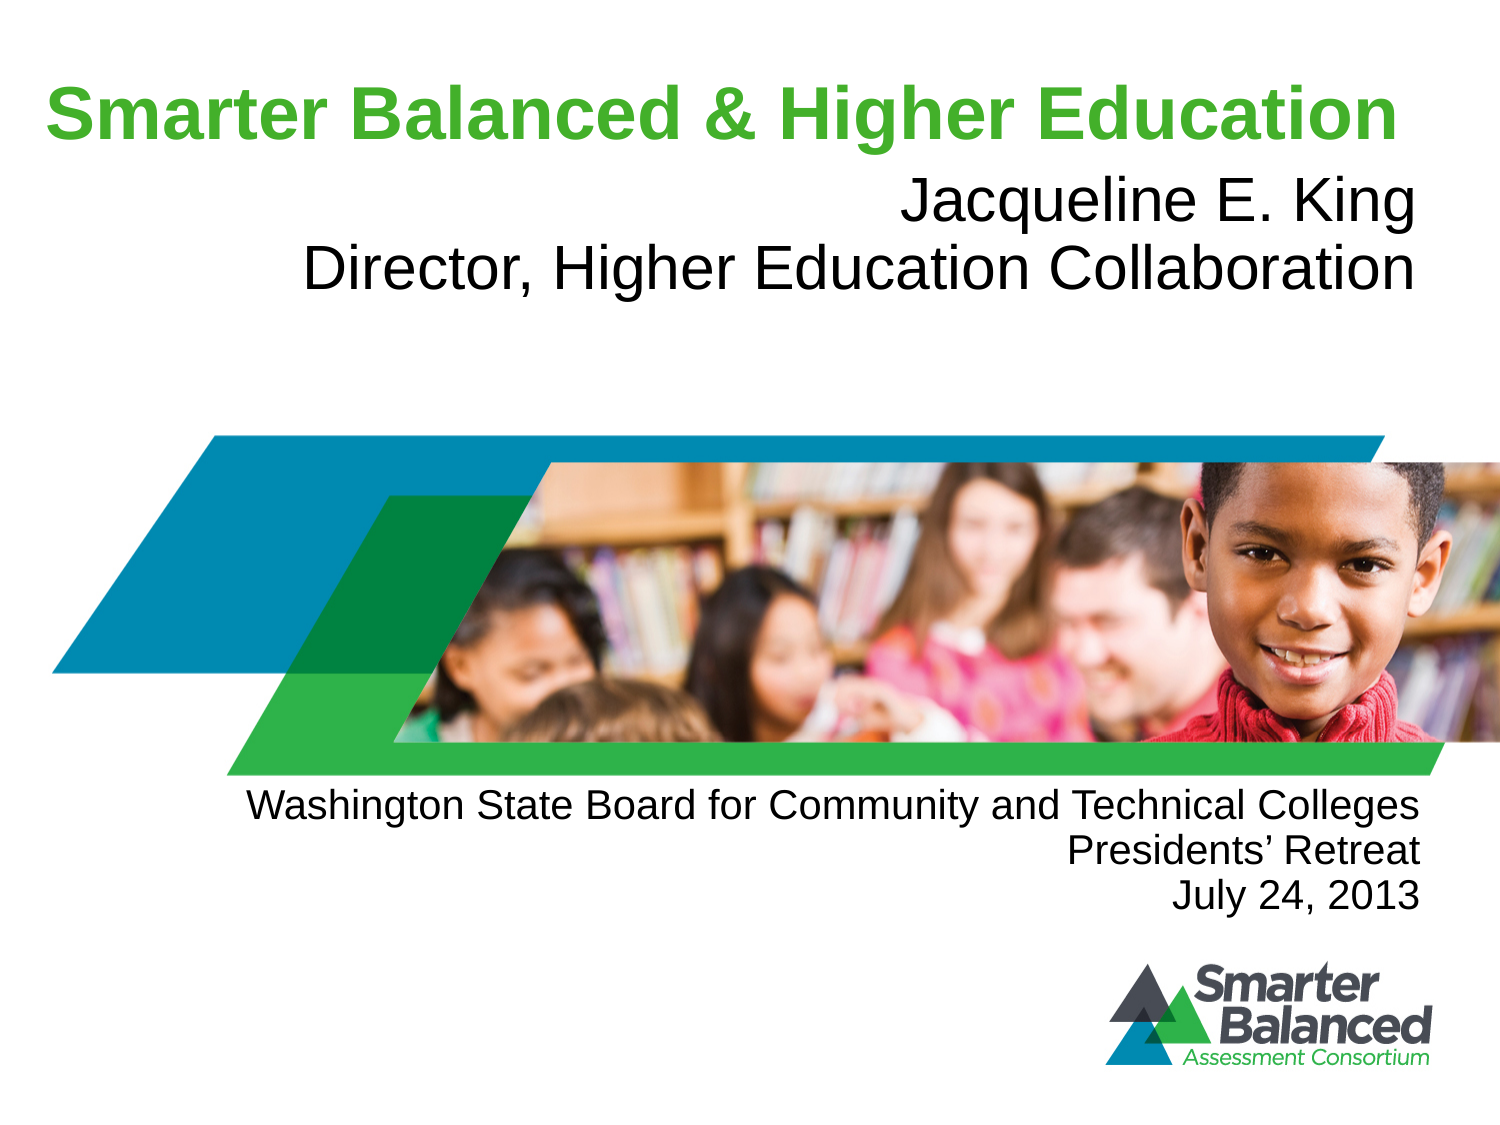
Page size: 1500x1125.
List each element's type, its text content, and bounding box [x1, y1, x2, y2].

picture [0, 0, 1500, 1125]
subtitle Jacqueline E. King Director, Higher Education Collaboration [78, 160, 1433, 359]
list Washington State Board for Community and Technical Colleges Presidents’ Retreat July 24, 2013 [19, 776, 1436, 936]
title Smarter Balanced & Higher Education [19, 56, 1436, 183]
